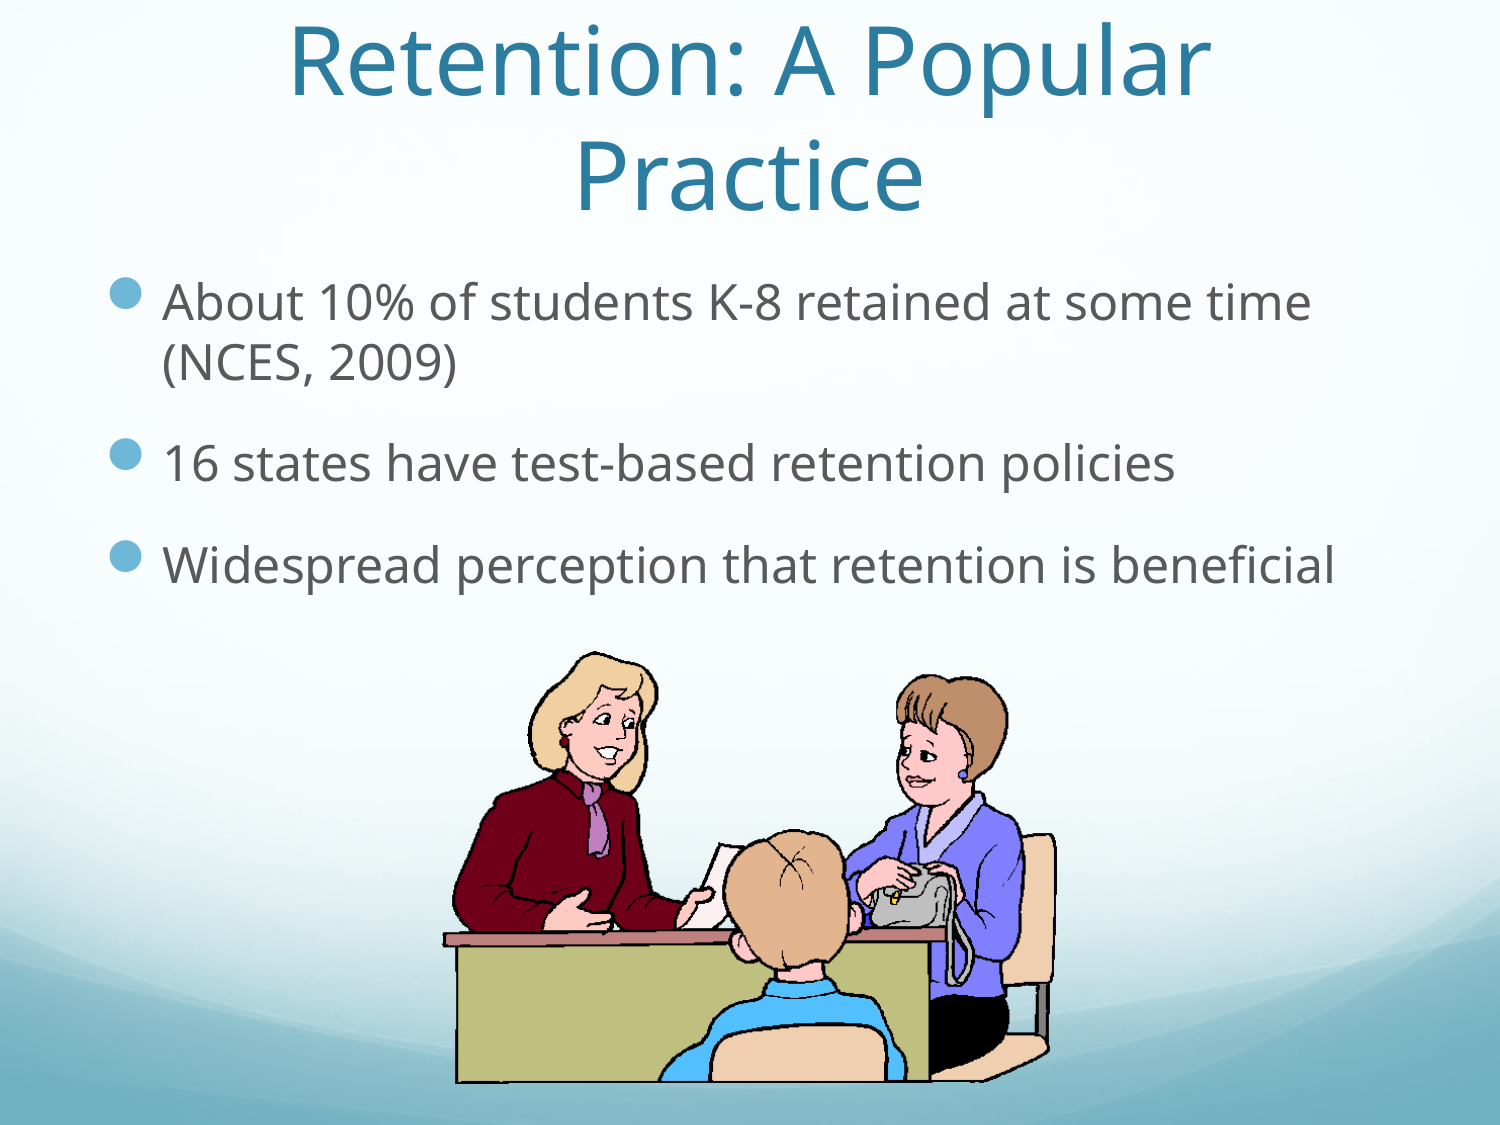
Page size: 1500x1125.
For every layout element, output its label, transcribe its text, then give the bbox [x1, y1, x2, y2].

picture [438, 651, 1060, 1086]
list About 10% of students K-8 retained at some time (NCES, 2009) 16 states have test-based retention policies Widespread perception that retention is beneficial [90, 262, 1410, 975]
title Retention: A Popular Practice [90, 17, 1410, 237]
